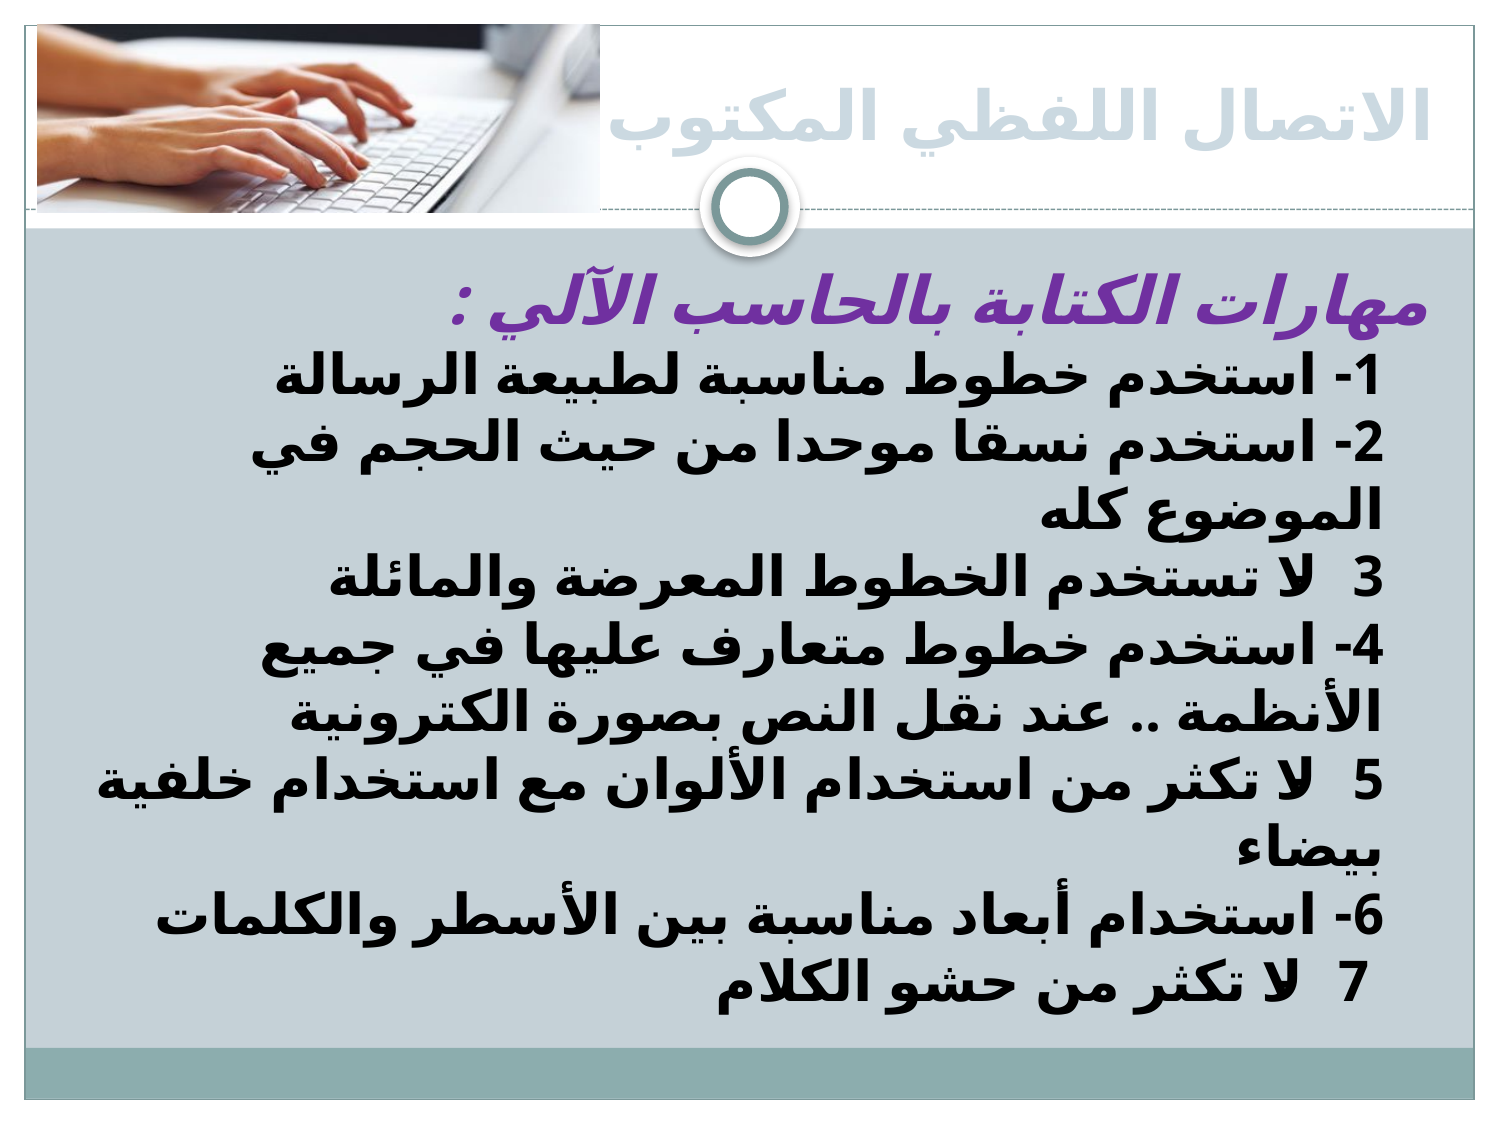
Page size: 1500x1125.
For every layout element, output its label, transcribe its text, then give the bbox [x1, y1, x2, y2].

title الاتصال اللفظي المكتوب [606, 37, 1450, 162]
list مهارات الكتابة بالحاسب الآلي : 1- استخدم خطوط مناسبة لطبيعة الرسالة 2- استخدم نسقا موحدا من حيث الحجم في الموضوع كله 3- لا تستخدم الخطوط المعرضة والمائلة 4- استخدم خطوط متعارف عليها في جميع الأنظمة .. عند نقل النص بصورة الكترونية 5- لا تكثر من استخدام الألوان مع استخدام خلفية بيضاء 6- استخدام أبعاد مناسبة بين الأسطر والكلمات 7- لا تكثر من حشو الكلام [49, 250, 1445, 1001]
picture [37, 24, 601, 213]
